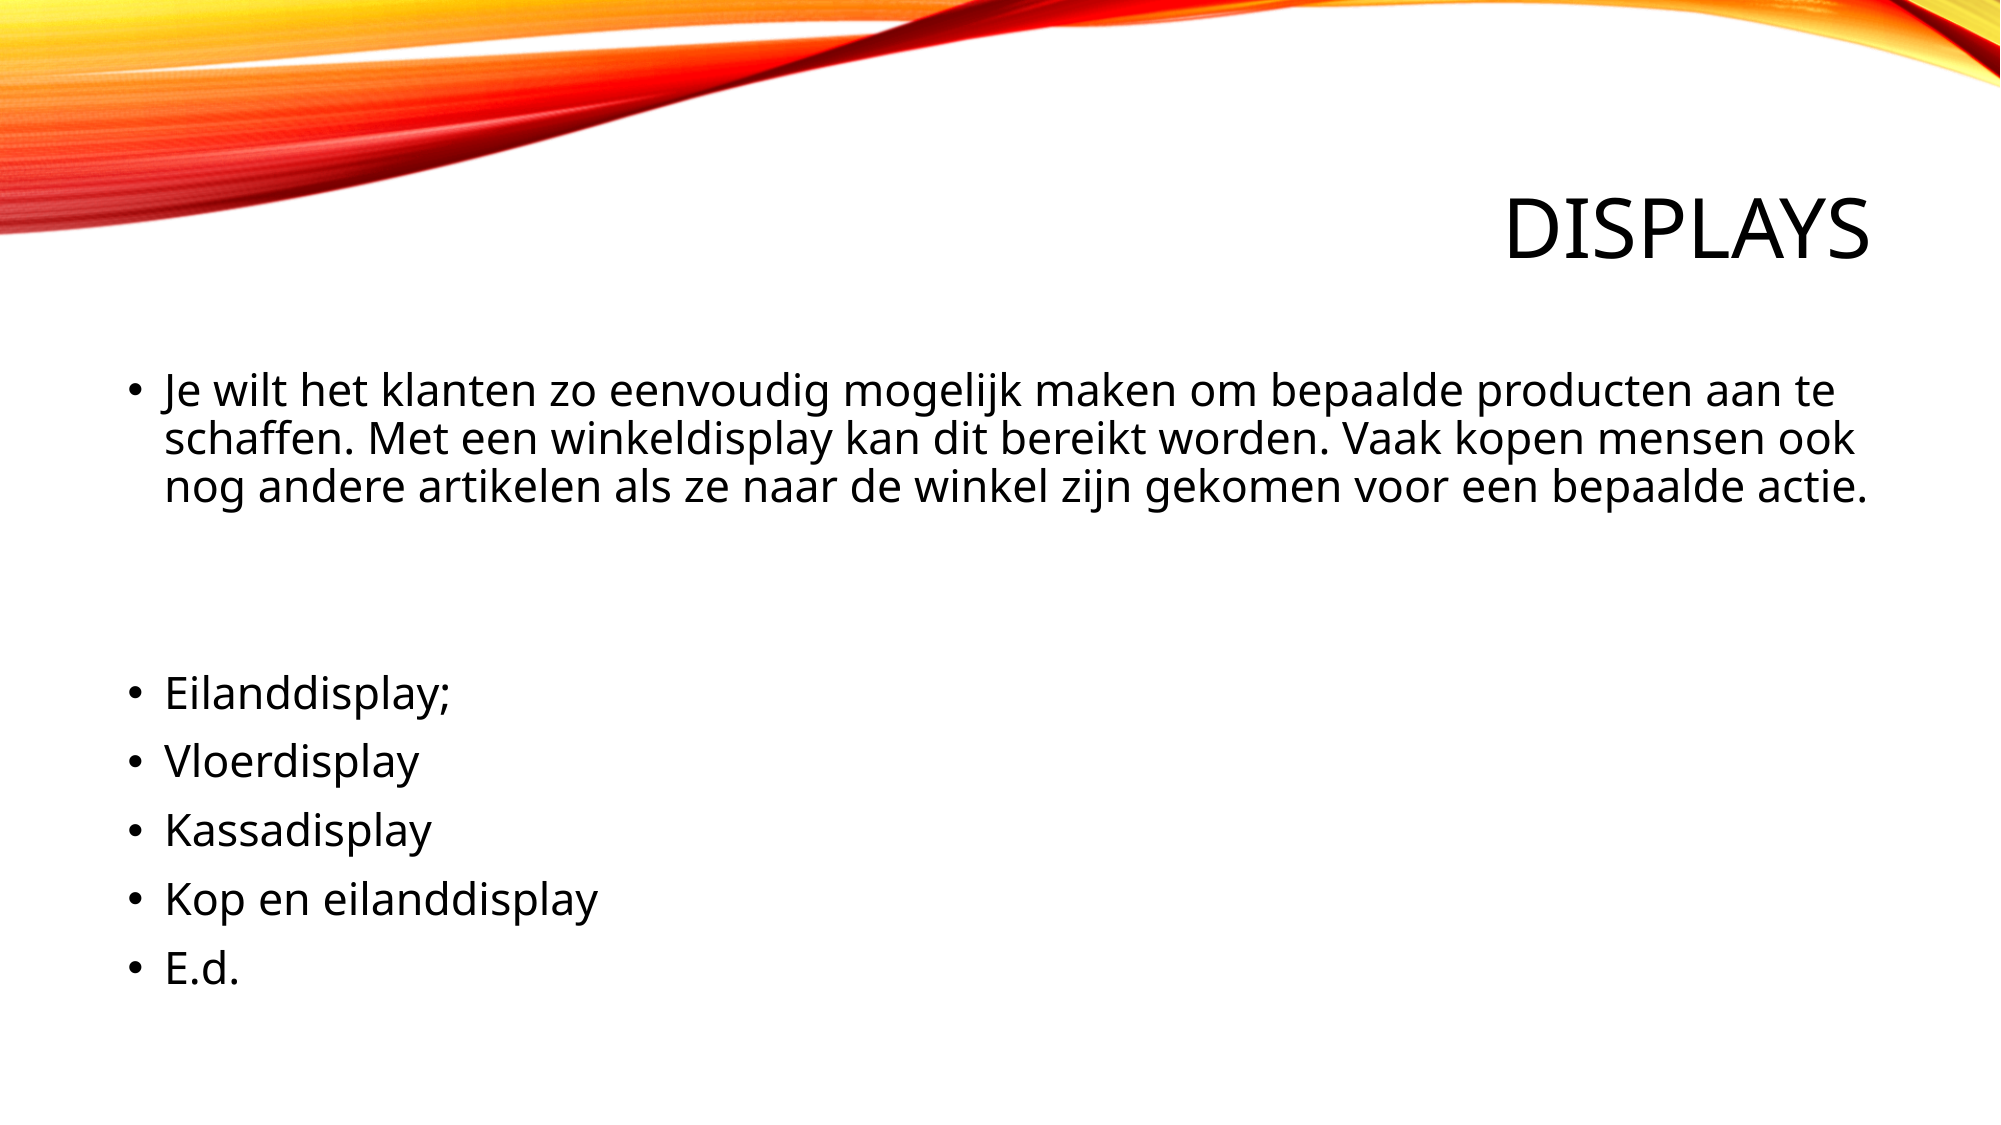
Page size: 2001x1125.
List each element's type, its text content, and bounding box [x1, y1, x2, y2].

title DisplAYS [474, 125, 1888, 338]
list Je wilt het klanten zo eenvoudig mogelijk maken om bepaalde producten aan te schaffen. Met een winkeldisplay kan dit bereikt worden. Vaak kopen mensen ook nog andere artikelen als ze naar de winkel zijn gekomen voor een bepaalde actie. Eilanddisplay; Vloerdisplay Kassadisplay Kop en eilanddisplay E.d. [112, 360, 1888, 1021]
picture [0, 0, 2000, 237]
